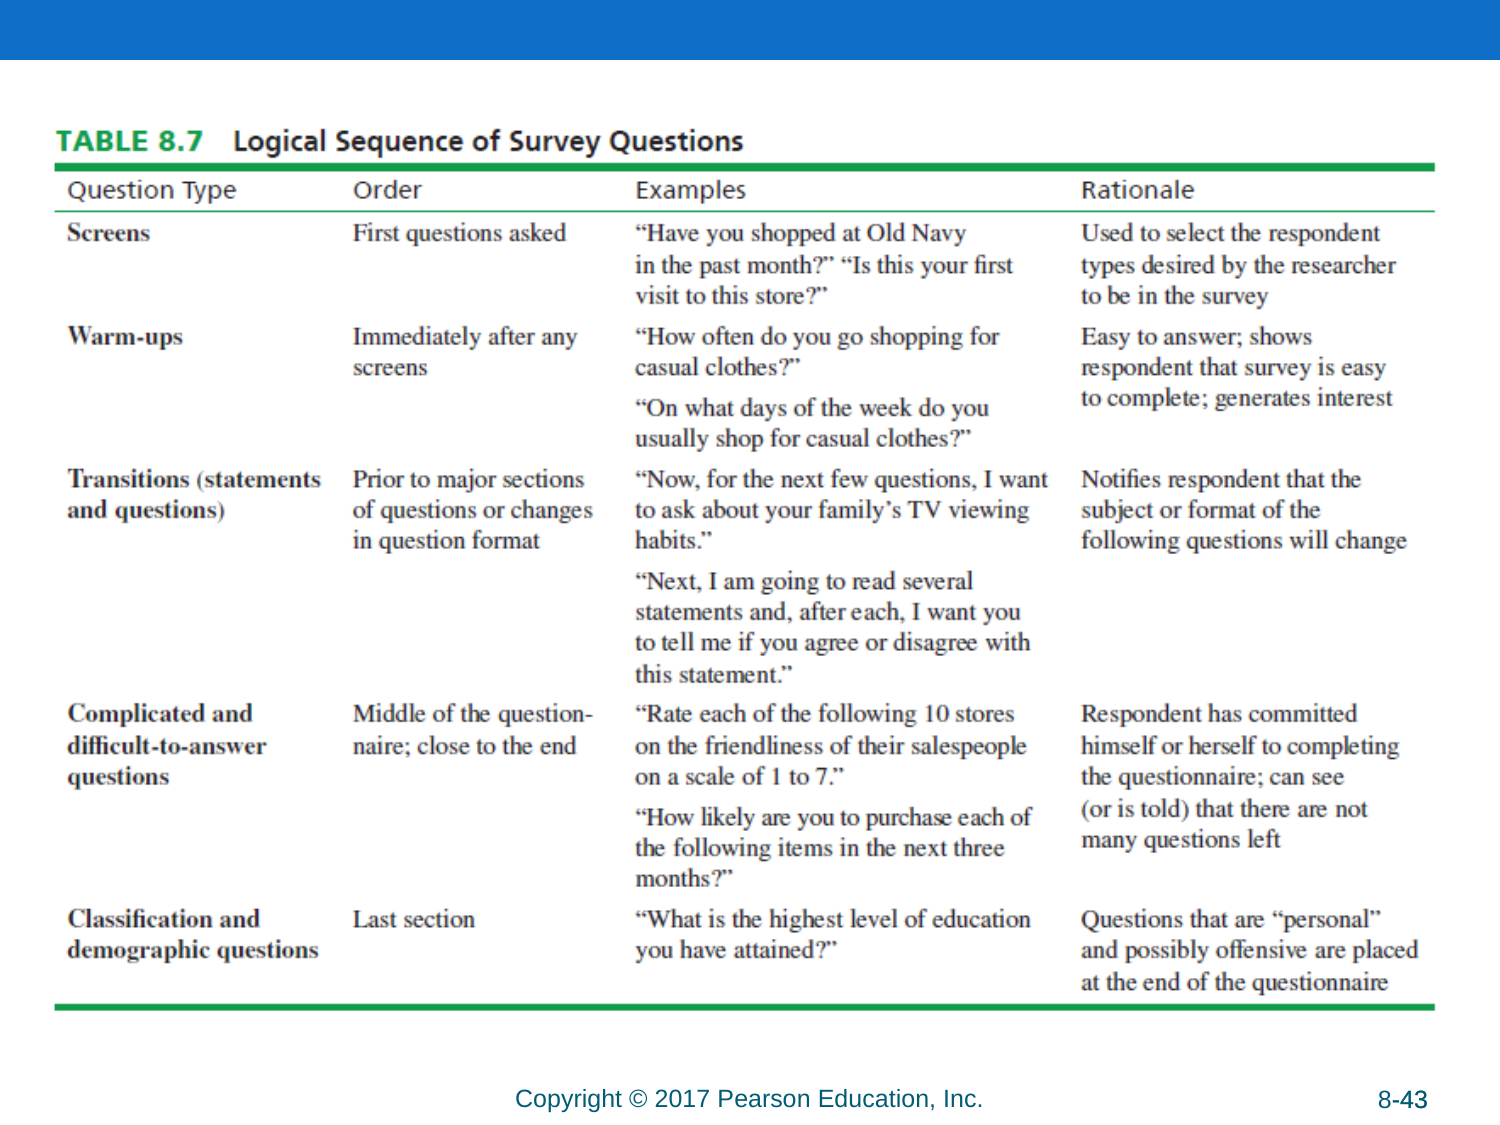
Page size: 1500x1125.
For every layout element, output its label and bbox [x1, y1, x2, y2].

picture [641, 1100, 647, 1107]
picture [38, 114, 1459, 1028]
